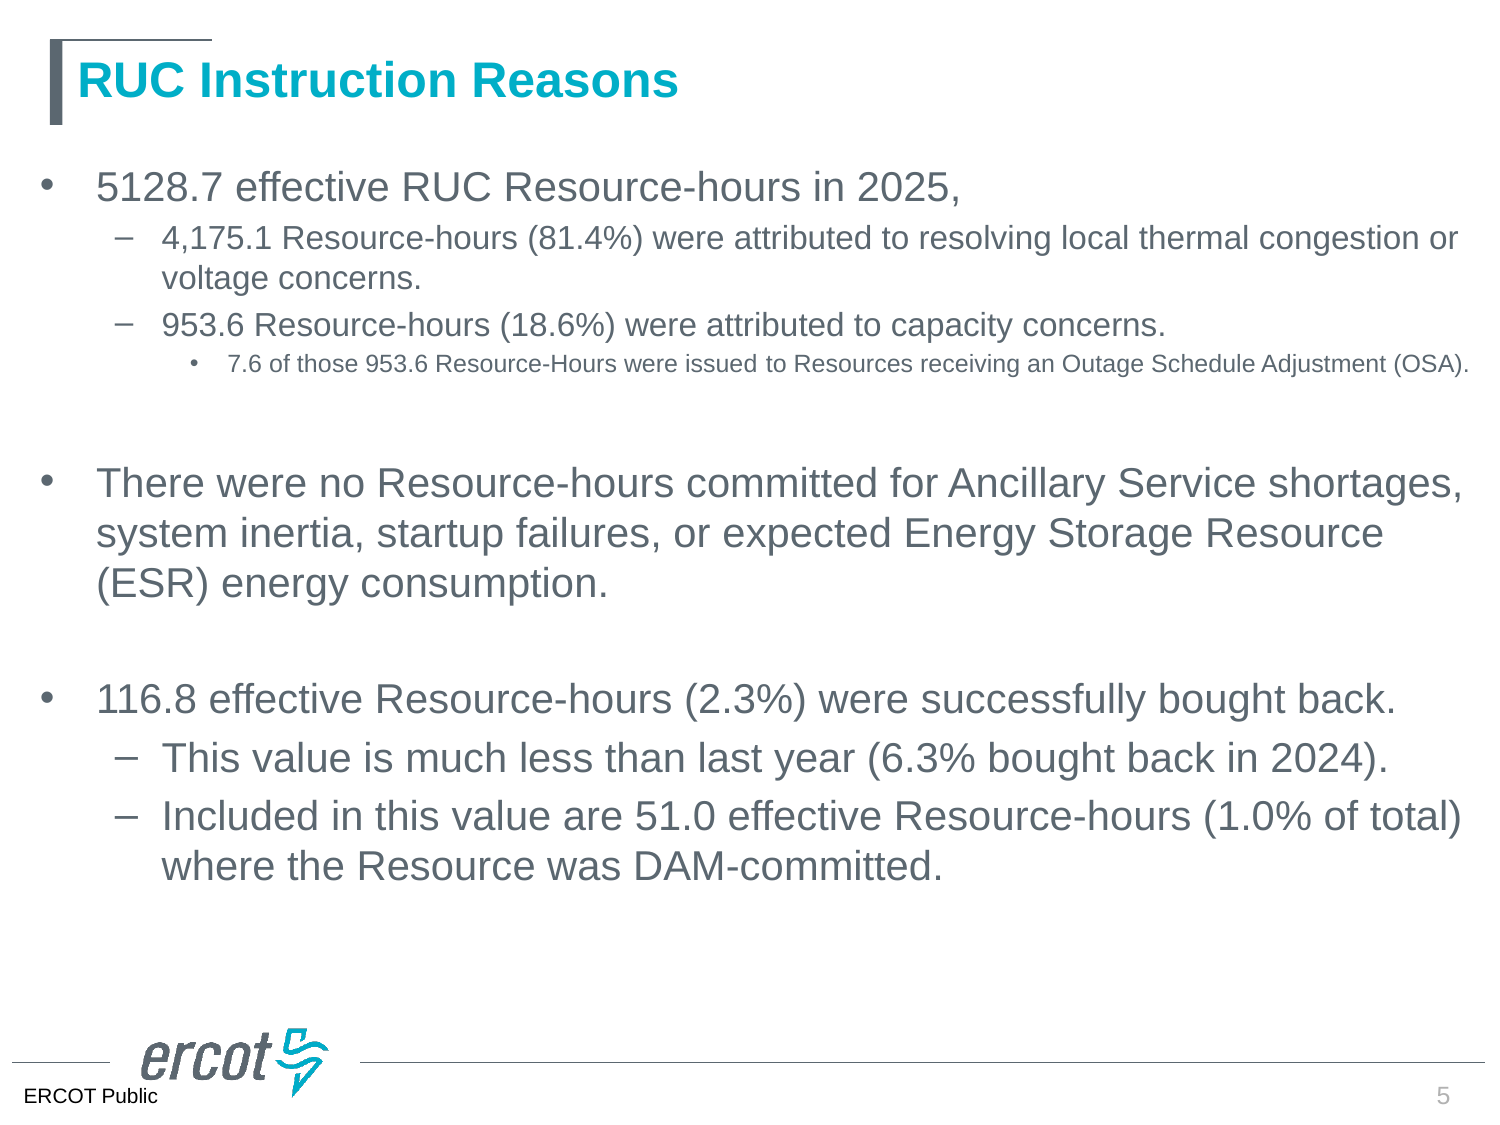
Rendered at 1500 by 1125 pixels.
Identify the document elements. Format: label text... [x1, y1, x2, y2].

list 5128.7 effective RUC Resource-hours in 2025, 4,175.1 Resource-hours (81.4%) were attributed to resolving local thermal congestion or voltage concerns. 953.6 Resource-hours (18.6%) were attributed to capacity concerns. 7.6 of those 953.6 Resource-Hours were issued to Resources receiving an Outage Schedule Adjustment (OSA). There were no Resource-hours committed for Ancillary Service shortages, system inertia, startup failures, or expected Energy Storage Resource (ESR) energy consumption. 116.8 effective Resource-hours (2.3%) were successfully bought back. This value is much less than last year (6.3% bought back in 2024). Included in this value are 51.0 effective Resource-hours (1.0% of total) where the Resource was DAM-committed. [24, 152, 1493, 1000]
slide_number 5 [1400, 1076, 1488, 1113]
title RUC Instruction Reasons [62, 39, 1450, 125]
picture [137, 1024, 332, 1100]
